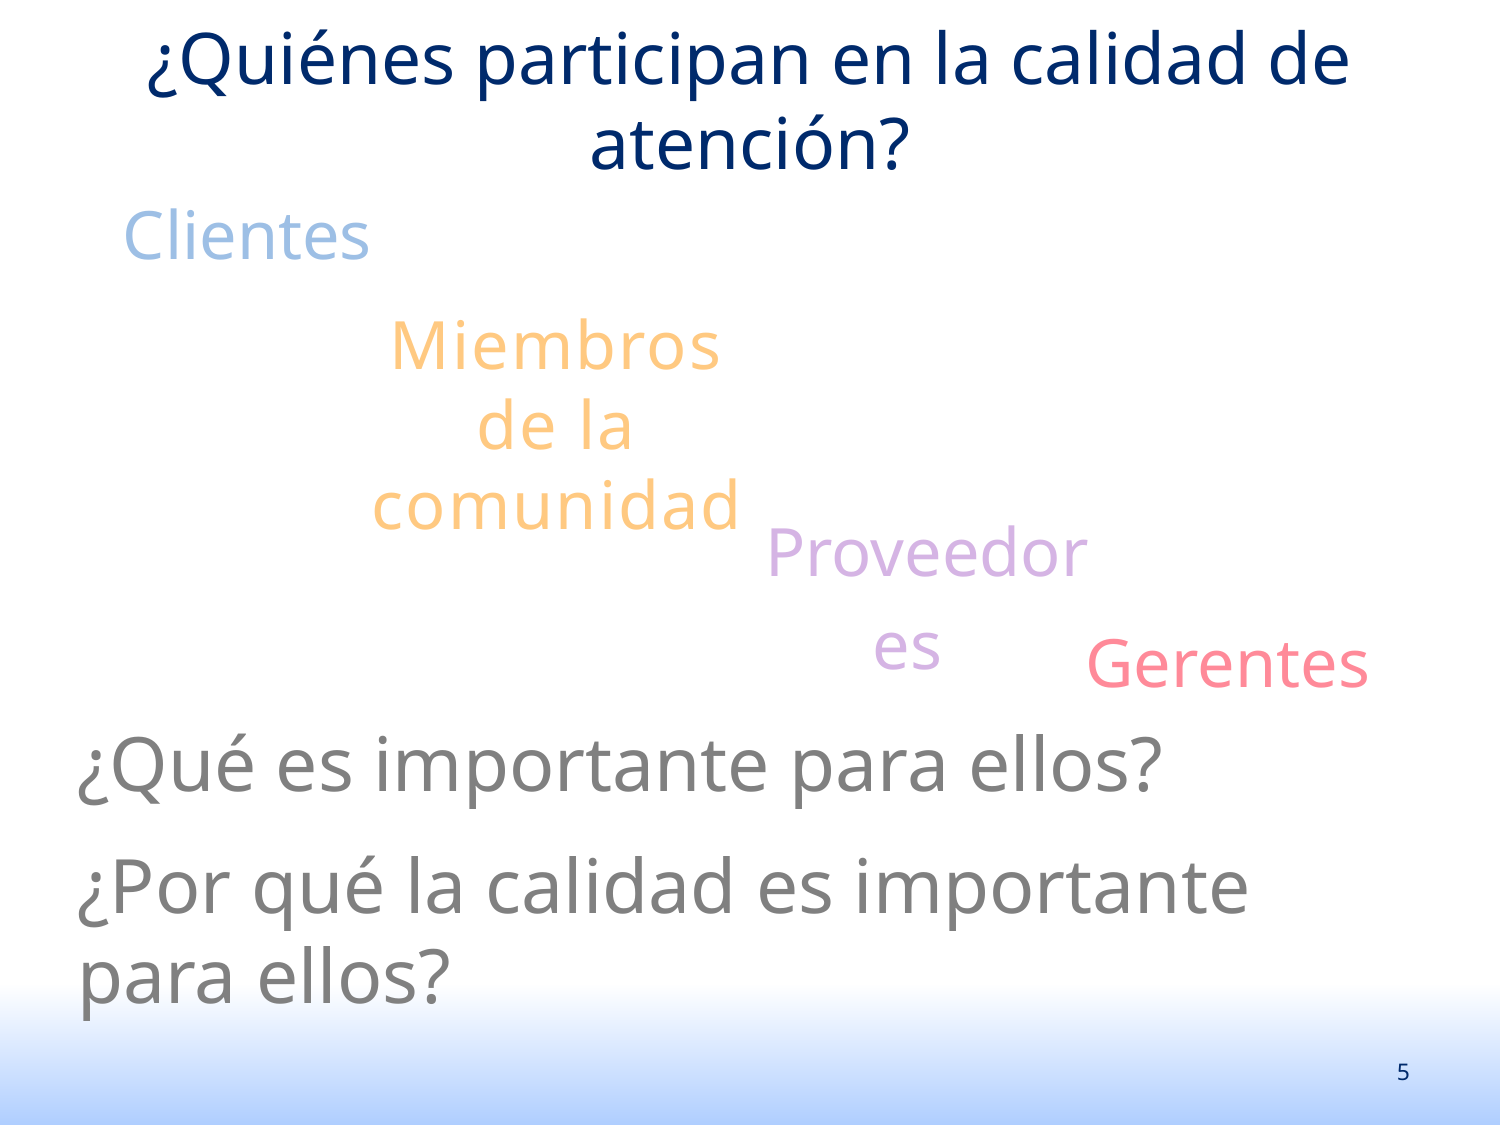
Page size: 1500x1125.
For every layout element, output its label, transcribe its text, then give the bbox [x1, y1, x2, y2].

text_box Clientes [101, 185, 411, 280]
title ¿Quiénes participan en la calidad de atención? [0, 4, 1500, 193]
text_box ¿Por qué la calidad es importante para ellos? [62, 830, 1388, 1026]
text_box Proveedores [739, 502, 1114, 693]
slide_number 5 [1074, 1042, 1425, 1103]
text_box Gerentes [1064, 613, 1410, 709]
text_box Miembros de la comunidad [337, 295, 777, 551]
text_box ¿Qué es importante para ellos? [62, 709, 1199, 815]
